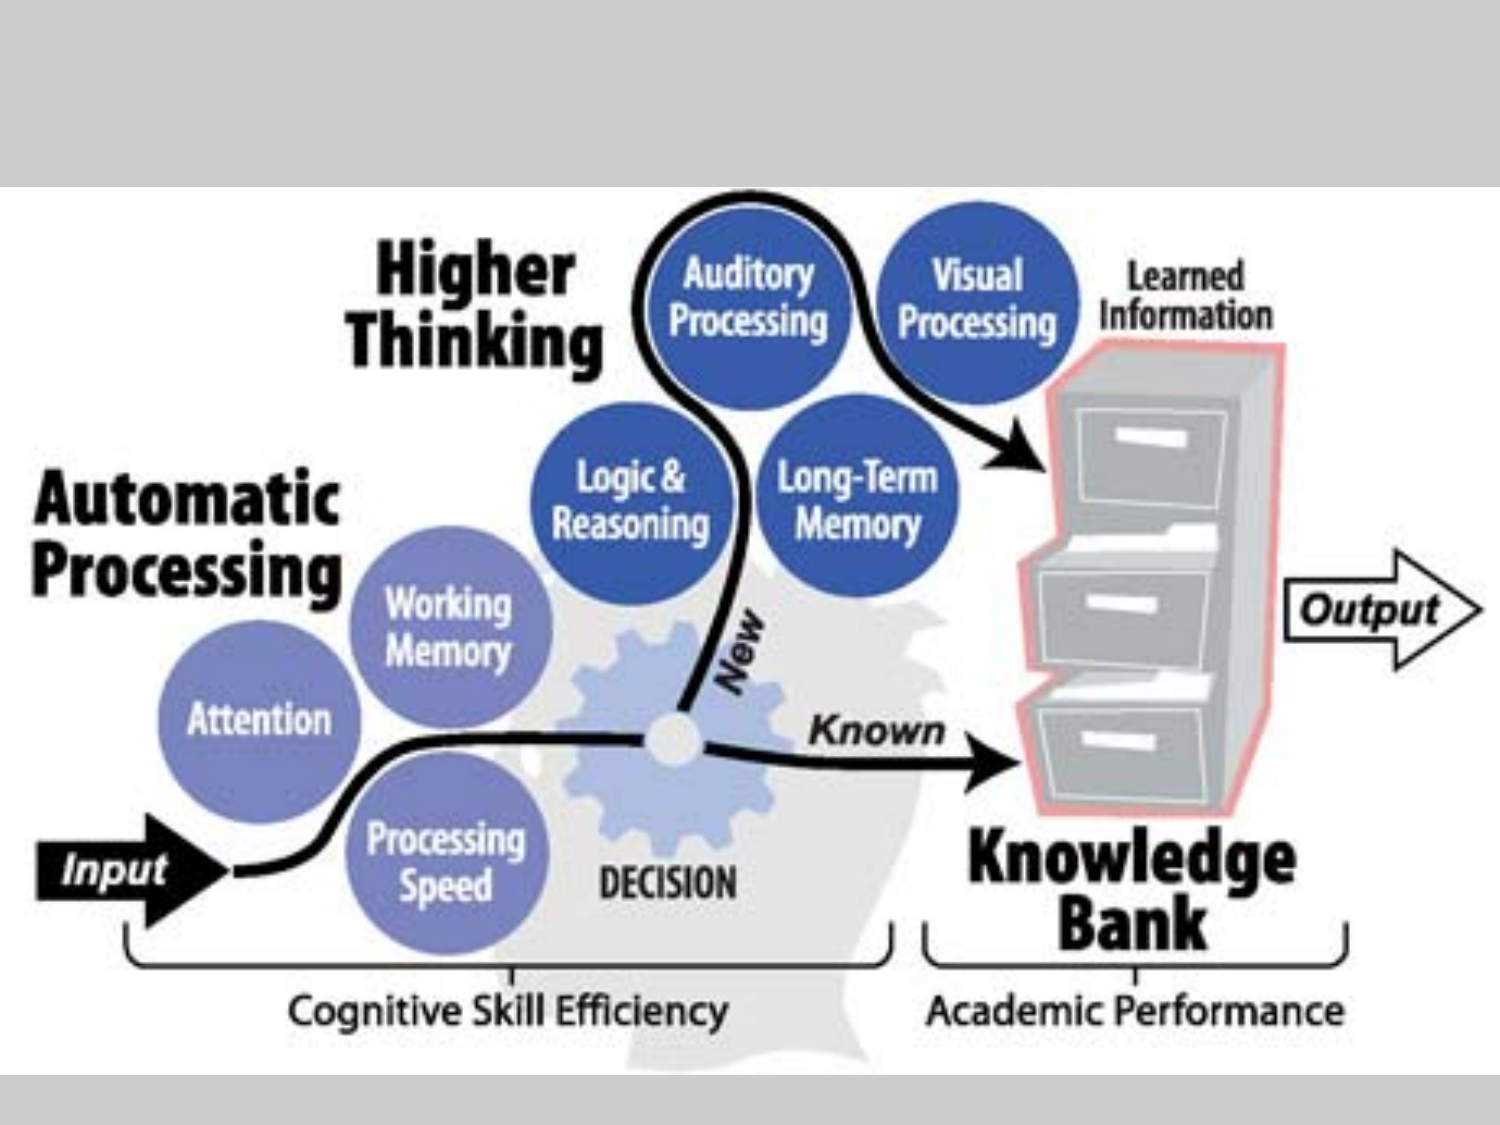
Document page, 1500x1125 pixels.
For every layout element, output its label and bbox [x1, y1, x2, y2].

picture [0, 187, 1500, 1075]
